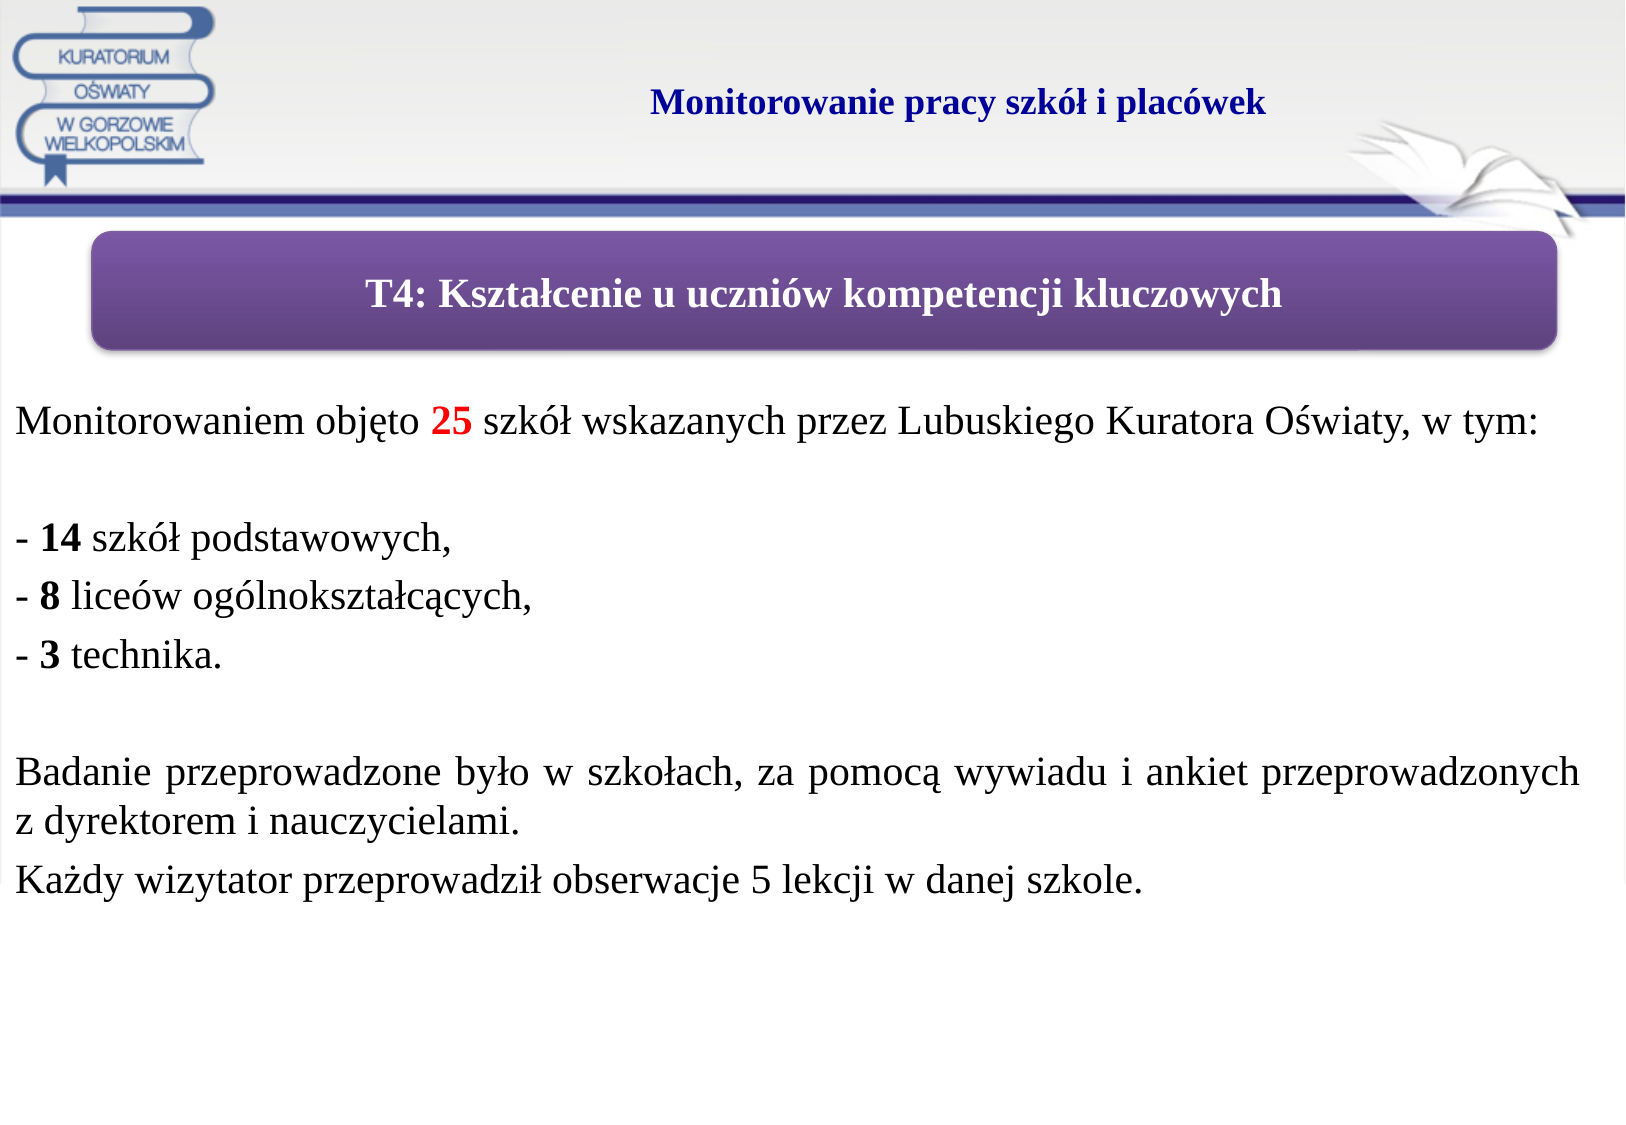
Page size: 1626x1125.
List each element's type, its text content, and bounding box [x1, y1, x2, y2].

title Monitorowanie pracy szkół i placówek [317, 23, 1600, 176]
text_box T4: Kształcenie u uczniów kompetencji kluczowych [91, 230, 1558, 351]
picture [0, 0, 1626, 1125]
list Monitorowaniem objęto 25 szkół wskazanych przez Lubuskiego Kuratora Oświaty, w tym: - 14 szkół podstawowych, - 8 liceów ogólnokształcących, - 3 technika. Badanie przeprowadzone było w szkołach, za pomocą wywiadu i ankiet przeprowadzonych z dyrektorem i nauczycielami. Każdy wizytator przeprowadził obserwacje 5 lekcji w danej szkole. [0, 385, 1625, 1125]
